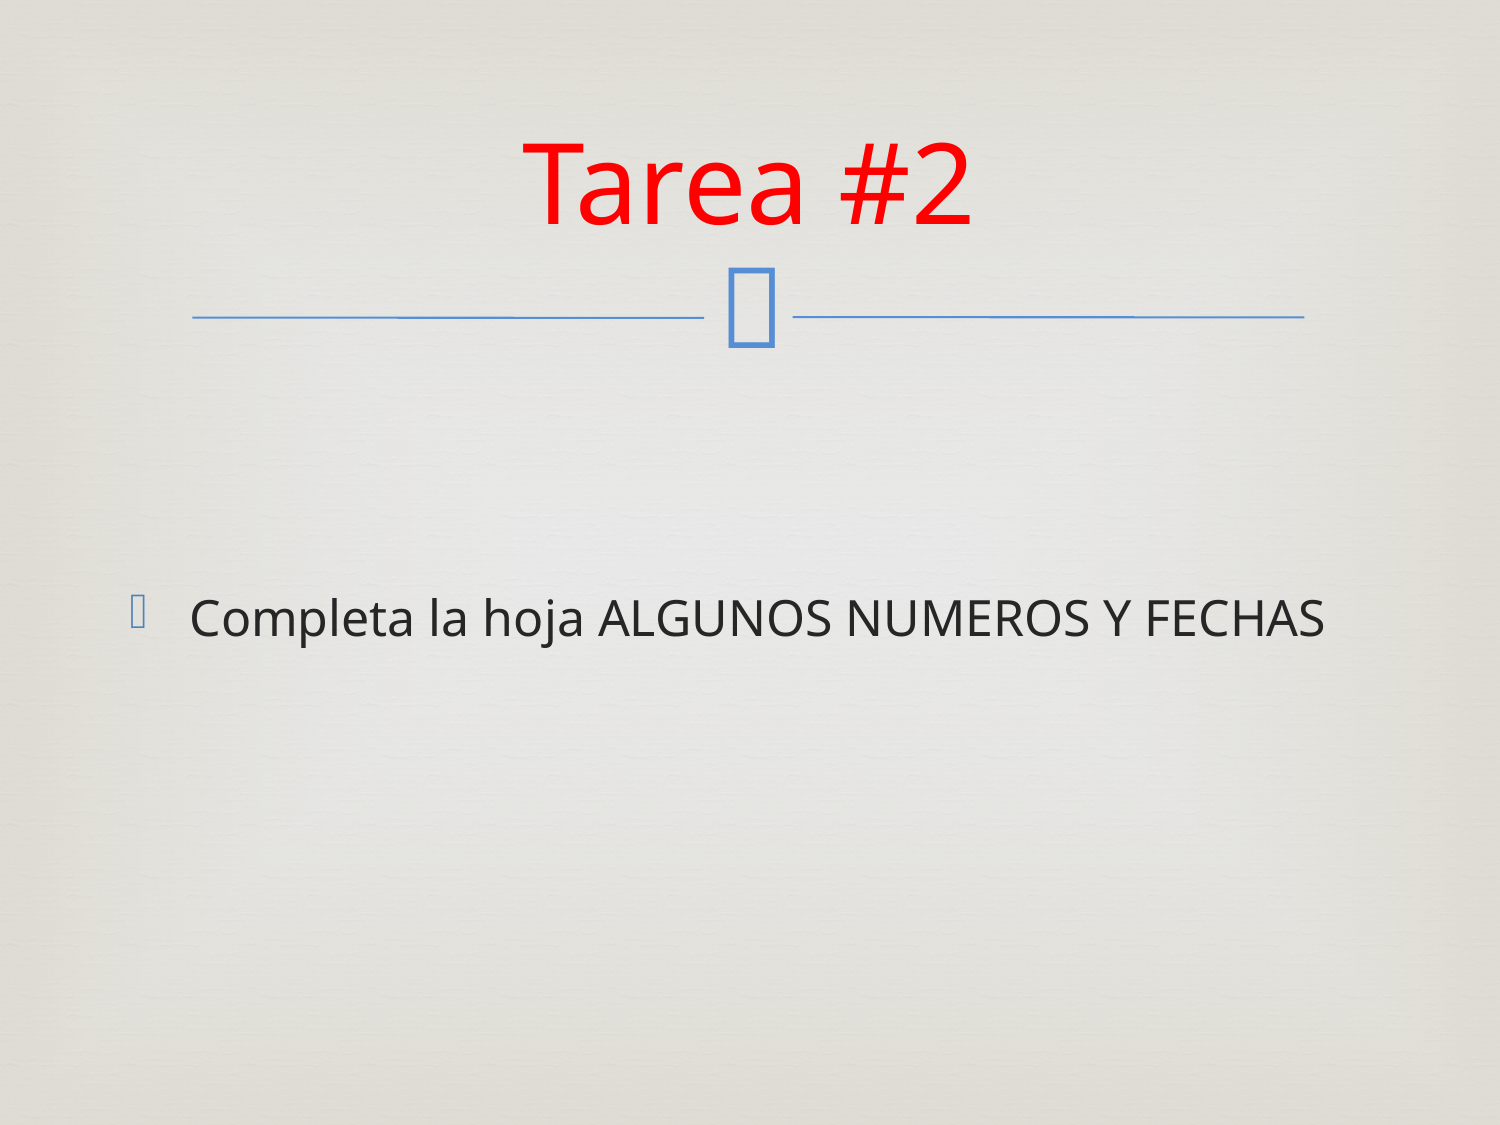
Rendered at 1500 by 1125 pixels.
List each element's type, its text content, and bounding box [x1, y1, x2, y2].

title Tarea #2 [112, 93, 1386, 267]
list Completa la hoja ALGUNOS NUMEROS Y FECHAS [114, 368, 1386, 1005]
